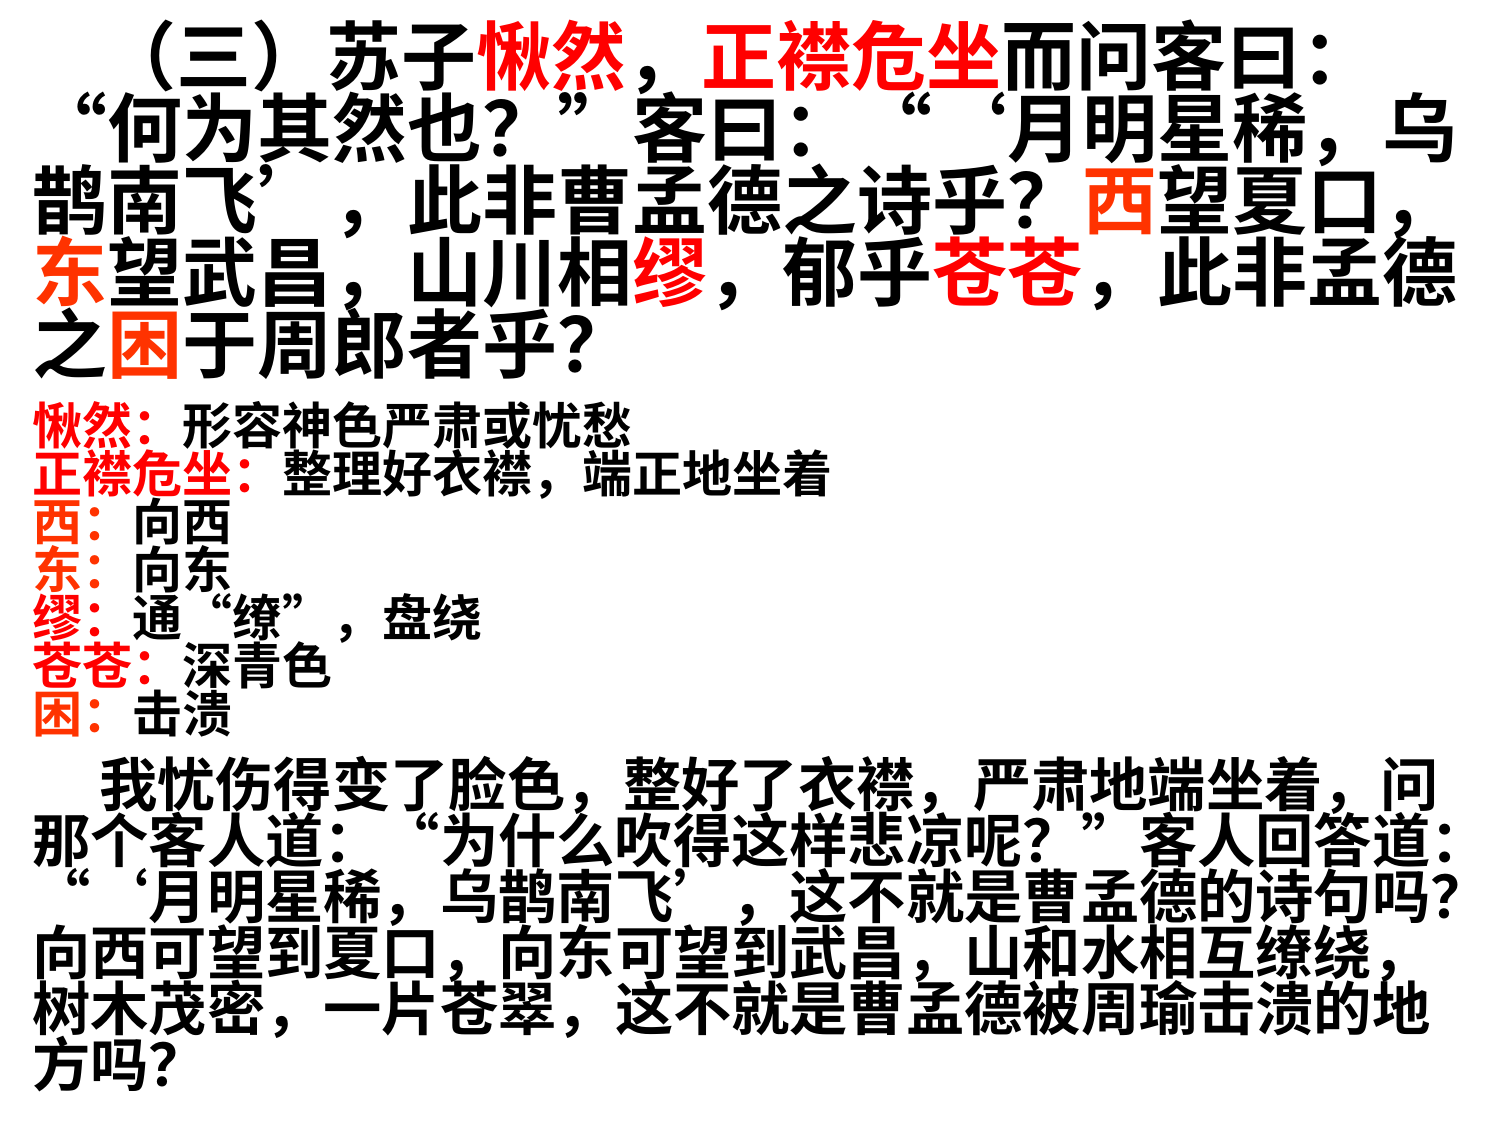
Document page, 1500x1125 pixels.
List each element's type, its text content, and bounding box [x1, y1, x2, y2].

text_box （三）苏子愀然，正襟危坐而问客曰：“何为其然也？”客曰：“‘月明星稀，乌鹊南飞’，此非曹孟德之诗乎？西望夏口，东望武昌，山川相缪，郁乎苍苍，此非孟德之困于周郎者乎？ 愀然：形容神色严肃或忧愁 正襟危坐：整理好衣襟，端正地坐着 西：向西 东：向东 缪：通“缭”，盘绕 苍苍：深青色 困：击溃 我忧伤得变了脸色，整好了衣襟，严肃地端坐着，问那个客人道：“为什么吹得这样悲凉呢？”客人回答道：“‘月明星稀，乌鹊南飞’，这不就是曹孟德的诗句吗？向西可望到夏口，向东可望到武昌，山和水相互缭绕，树木茂密，一片苍翠，这不就是曹孟德被周瑜击溃的地方吗？ [17, 19, 1483, 1106]
